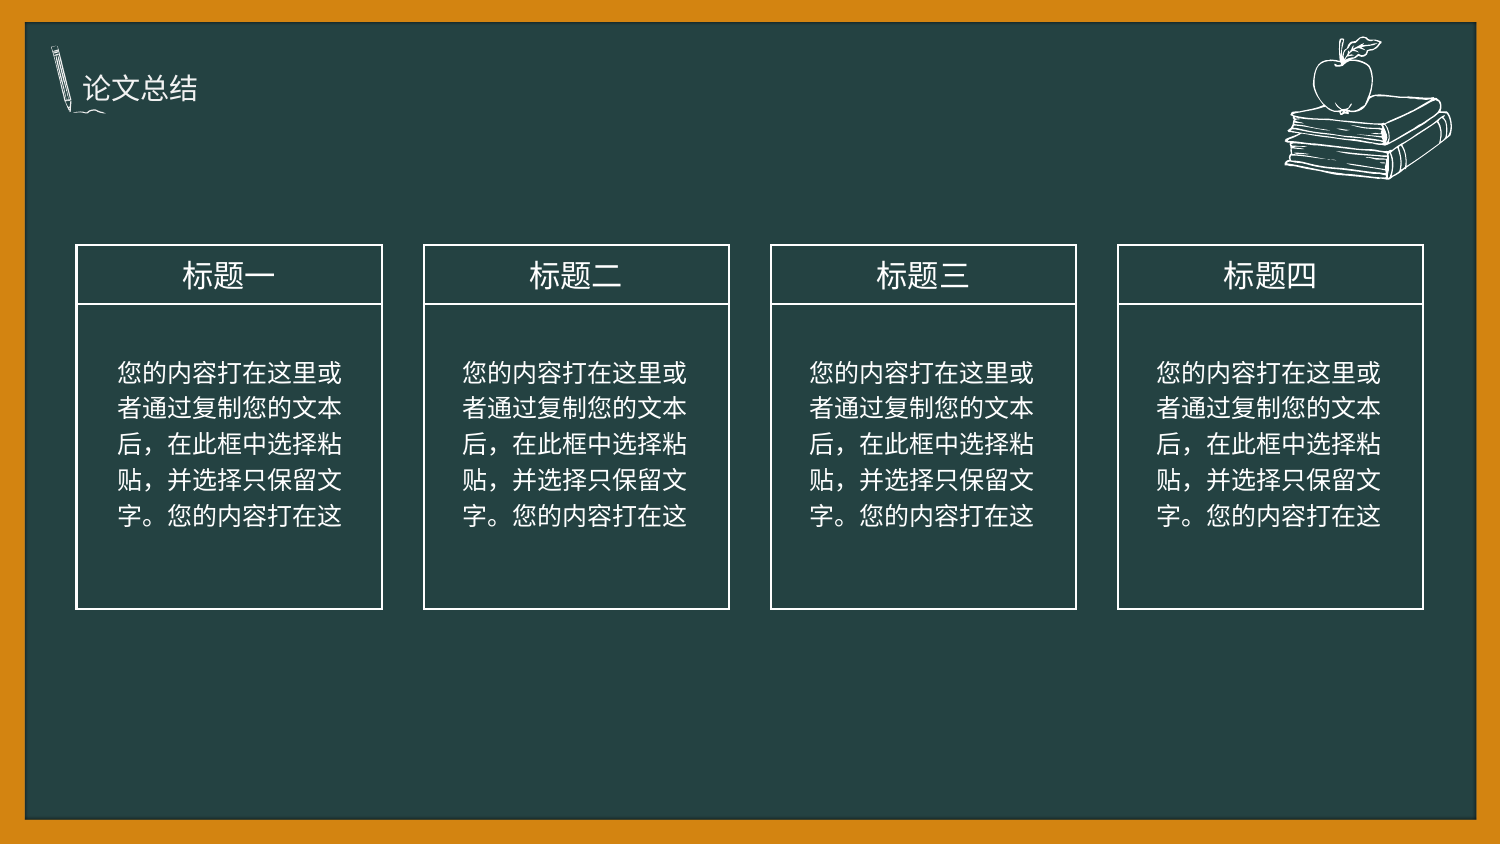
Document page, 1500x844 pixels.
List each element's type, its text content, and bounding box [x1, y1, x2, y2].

picture [0, 0, 1500, 844]
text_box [76, 244, 382, 609]
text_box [770, 244, 1077, 609]
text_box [1118, 244, 1424, 609]
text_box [423, 244, 730, 609]
text_box 论文总结 [106, 62, 357, 113]
